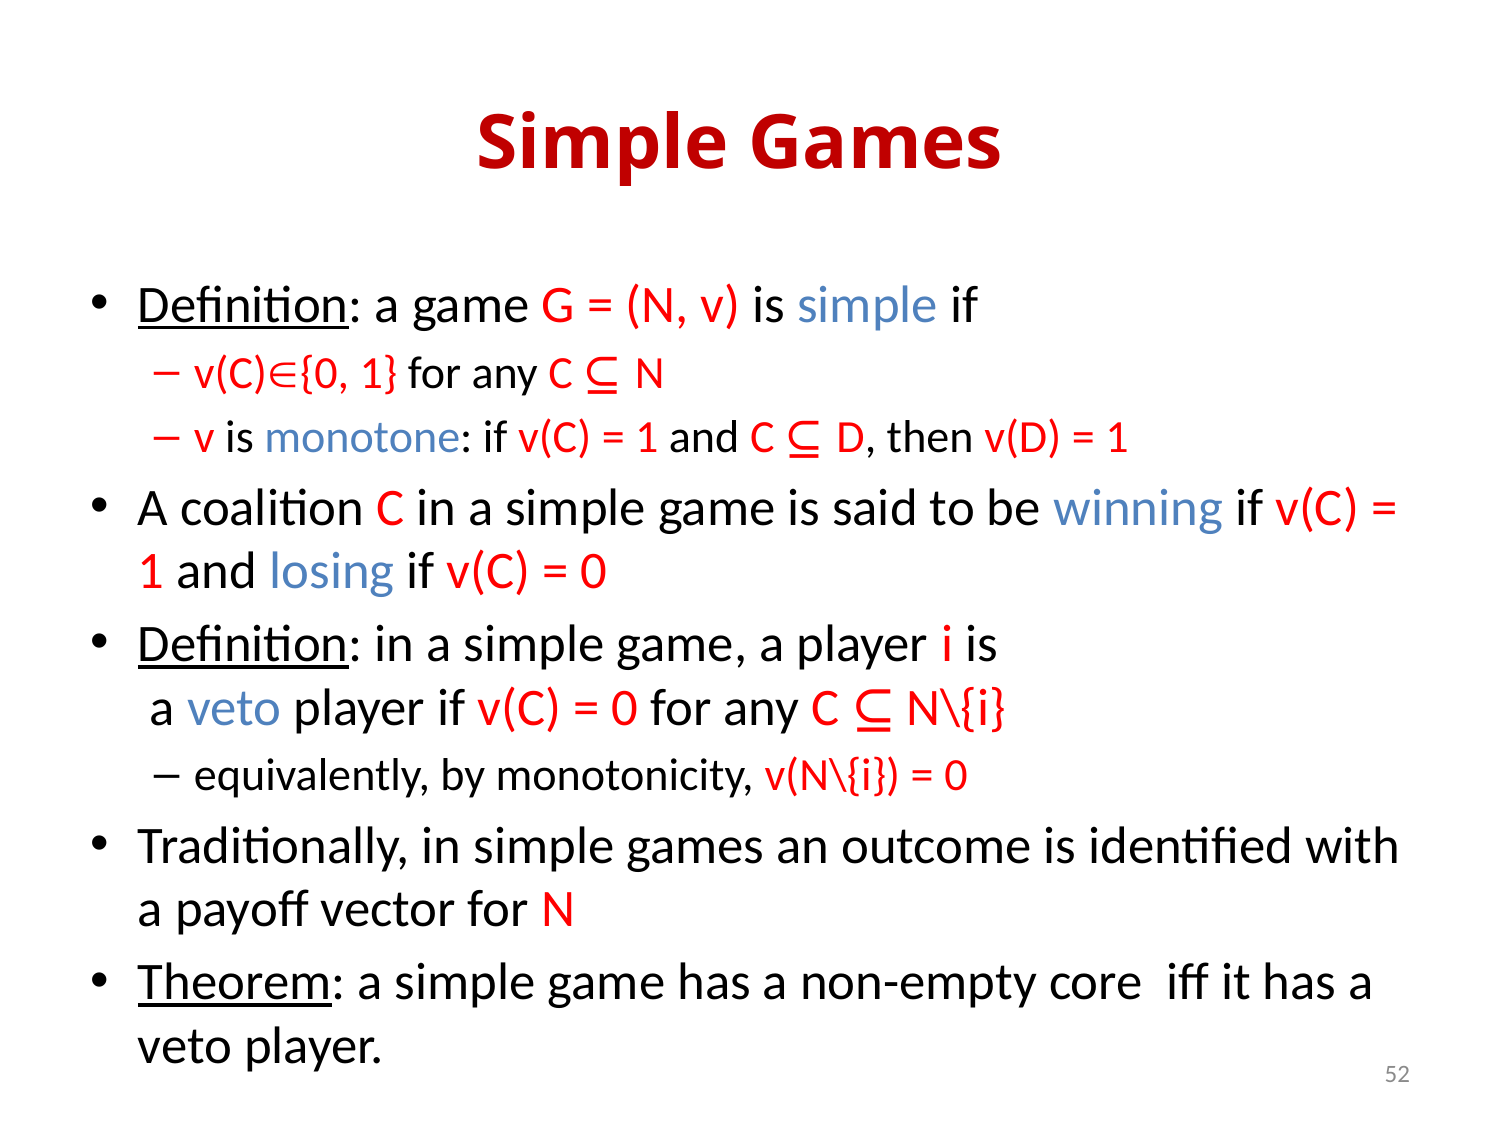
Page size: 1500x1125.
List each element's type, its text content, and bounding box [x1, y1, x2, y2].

title Simple Games [75, 45, 1425, 233]
list Definition: a game G = (N, v) is simple if v(C){0, 1} for any C ⊆ N v is monotone: if v(C) = 1 and C ⊆ D, then v(D) = 1 A coalition C in a simple game is said to be winning if v(C) = 1 and losing if v(C) = 0 Definition: in a simple game, a player i is a veto player if v(C) = 0 for any C ⊆ N\{i} equivalently, by monotonicity, v(N\{i}) = 0 Traditionally, in simple games an outcome is identified with a payoff vector for N Theorem: a simple game has a non-empty core iff it has a veto player. [75, 262, 1425, 1083]
slide_number 52 [1074, 1042, 1425, 1103]
